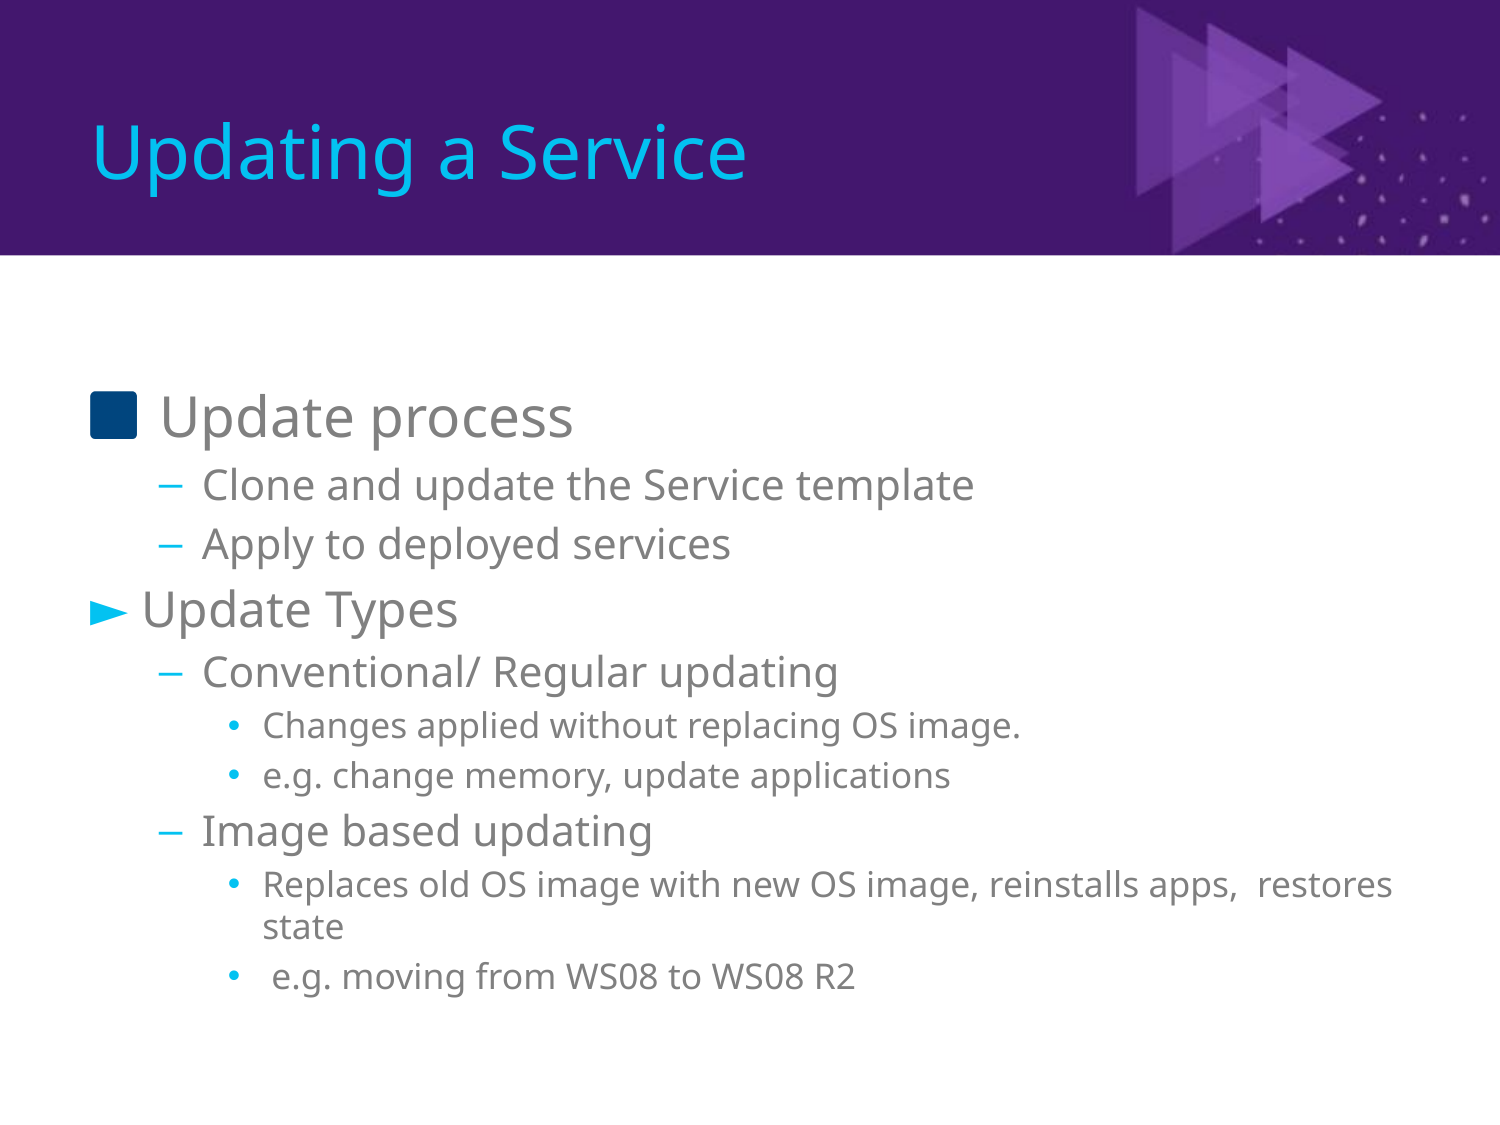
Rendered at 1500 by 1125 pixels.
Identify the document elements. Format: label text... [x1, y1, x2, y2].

list [75, 262, 1425, 1005]
title Updating a Service [75, 56, 1425, 244]
picture [0, 0, 1500, 255]
